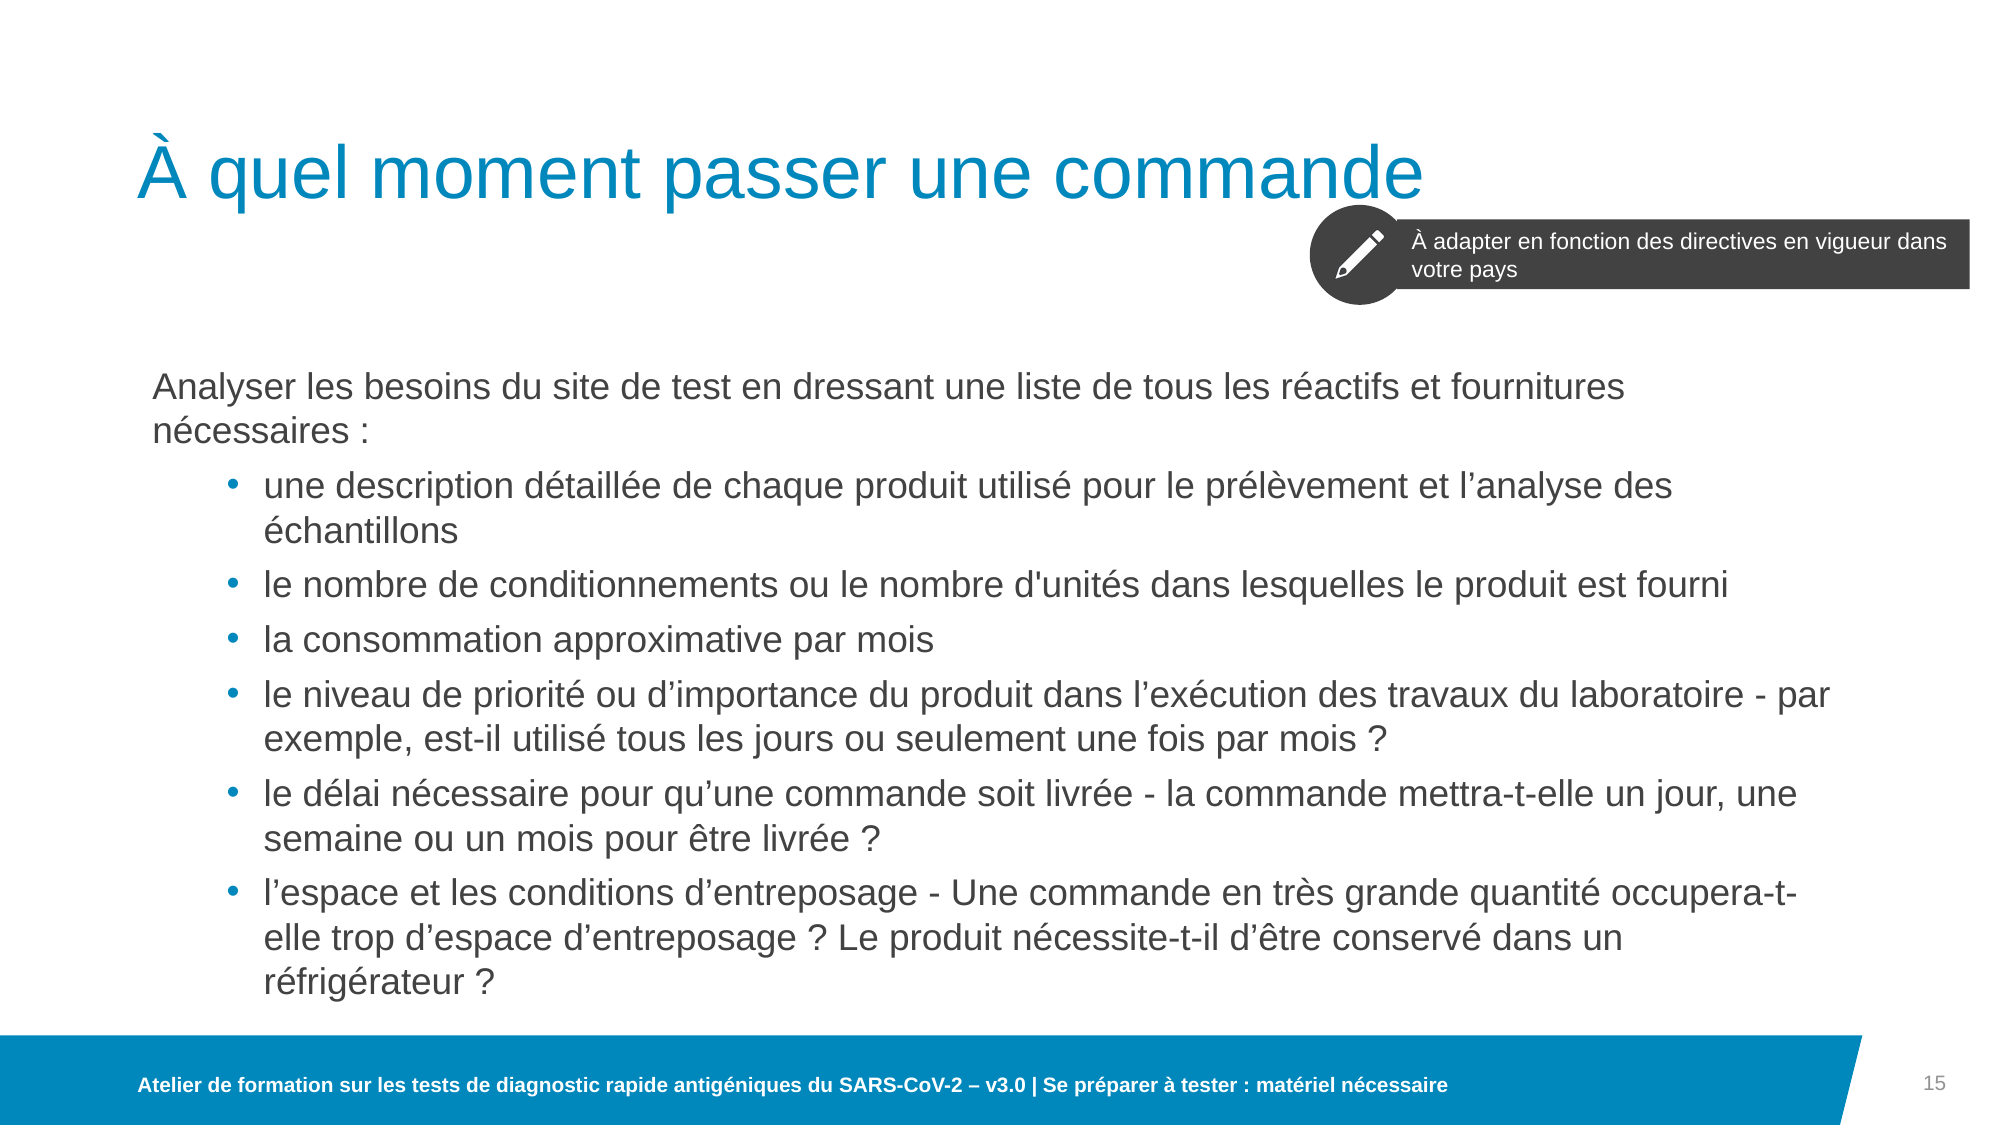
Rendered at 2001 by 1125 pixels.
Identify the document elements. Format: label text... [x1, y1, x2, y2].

footer Atelier de formation sur les tests de diagnostic rapide antigéniques du SARS-CoV-2 – v3.0 | Se préparer à tester : matériel nécessaire [137, 1042, 1536, 1125]
list Analyser les besoins du site de test en dressant une liste de tous les réactifs et fournitures nécessaires : une description détaillée de chaque produit utilisé pour le prélèvement et l’analyse des échantillons le nombre de conditionnements ou le nombre d'unités dans lesquelles le produit est fourni la consommation approximative par mois le niveau de priorité ou d’importance du produit dans l’exécution des travaux du laboratoire - par exemple, est-il utilisé tous les jours ou seulement une fois par mois ? le délai nécessaire pour qu’une commande soit livrée - la commande mettra-t-elle un jour, une semaine ou un mois pour être livrée ? l’espace et les conditions d’entreposage - Une commande en très grande quantité occupera-t-elle trop d’espace d’entreposage ? Le produit nécessite-t-il d’être conservé dans un réfrigérateur ? [137, 284, 1863, 1014]
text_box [1310, 205, 1970, 304]
title À quel moment passer une commande [137, 59, 1863, 215]
slide_number 15 [1862, 1035, 1947, 1125]
